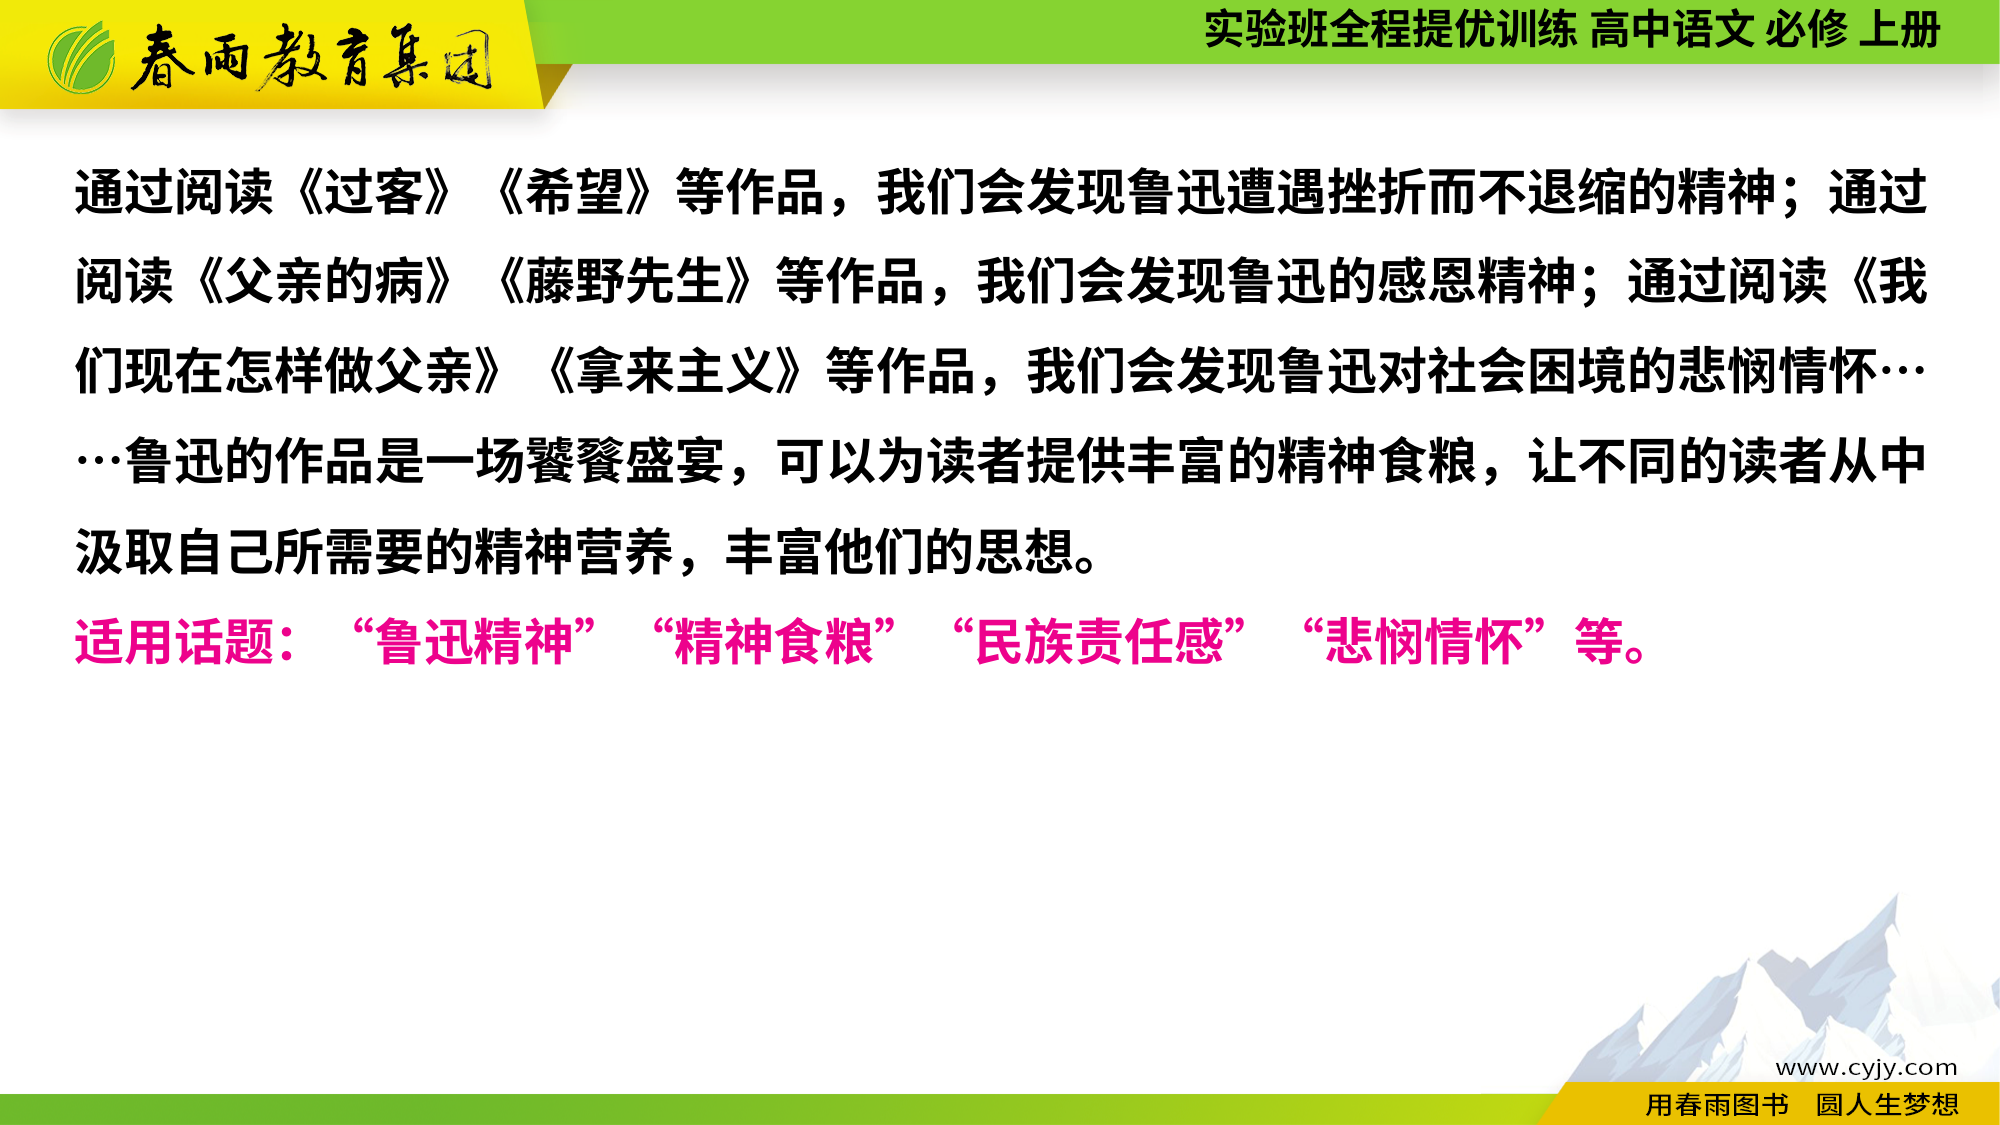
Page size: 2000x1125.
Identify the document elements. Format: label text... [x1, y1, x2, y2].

list 通过阅读《过客》《希望》等作品，我们会发现鲁迅遭遇挫折而不退缩的精神；通过阅读《父亲的病》《藤野先生》等作品，我们会发现鲁迅的感恩精神；通过阅读《我们现在怎样做父亲》《拿来主义》等作品，我们会发现鲁迅对社会困境的悲悯情怀……鲁迅的作品是一场饕餮盛宴，可以为读者提供丰富的精神食粮，让不同的读者从中汲取自己所需要的精神营养，丰富他们的思想。 适用话题：“鲁迅精神”“精神食粮”“民族责任感”“悲悯情怀”等。 [59, 122, 1944, 683]
picture [0, 0, 2000, 1125]
